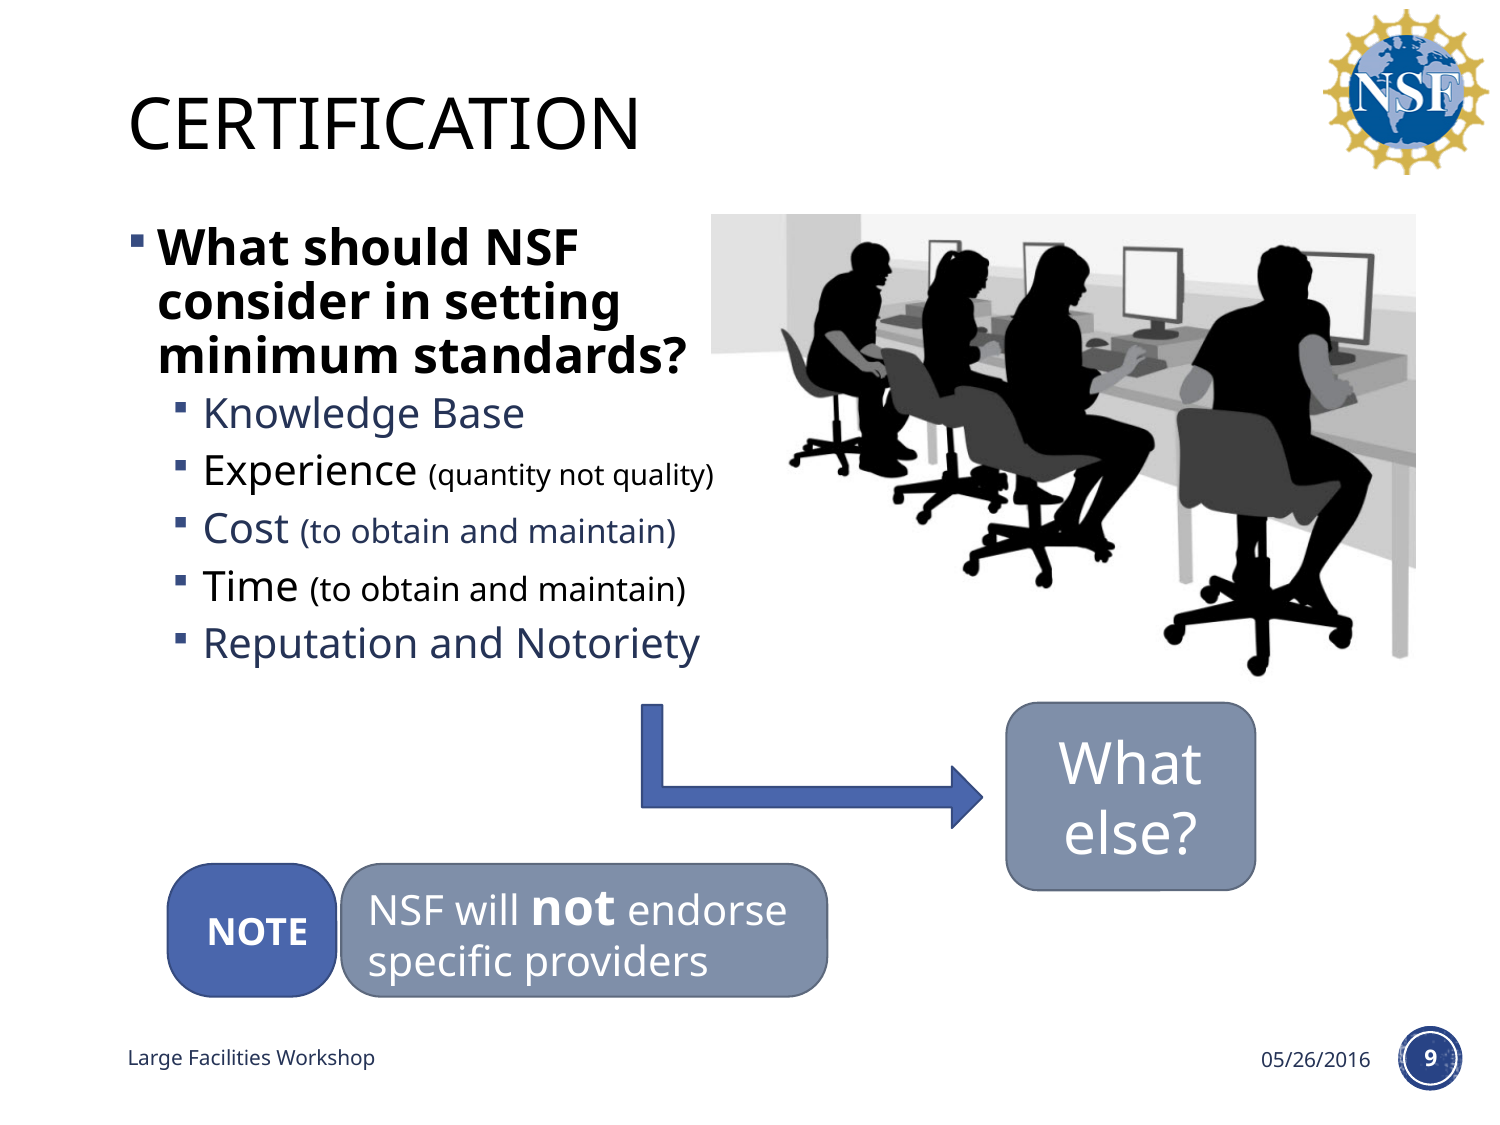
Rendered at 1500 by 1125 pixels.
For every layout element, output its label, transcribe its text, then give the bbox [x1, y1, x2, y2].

text_box [640, 703, 984, 829]
slide_number 9 [1391, 1028, 1471, 1089]
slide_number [982, 1028, 1386, 1089]
picture [1323, 9, 1490, 175]
title Certification [112, 79, 1388, 173]
picture [715, 214, 1416, 687]
list What should NSF consider in setting minimum standards? Knowledge Base Experience (quantity not quality) Cost (to obtain and maintain) Time (to obtain and maintain) Reputation and Notoriety [112, 214, 756, 1013]
text_box NSF will not endorse specific providers [340, 862, 829, 998]
text_box What else? [1005, 701, 1257, 892]
text_box NOTE [166, 862, 338, 998]
footer Large Facilities Workshop [112, 1028, 891, 1089]
